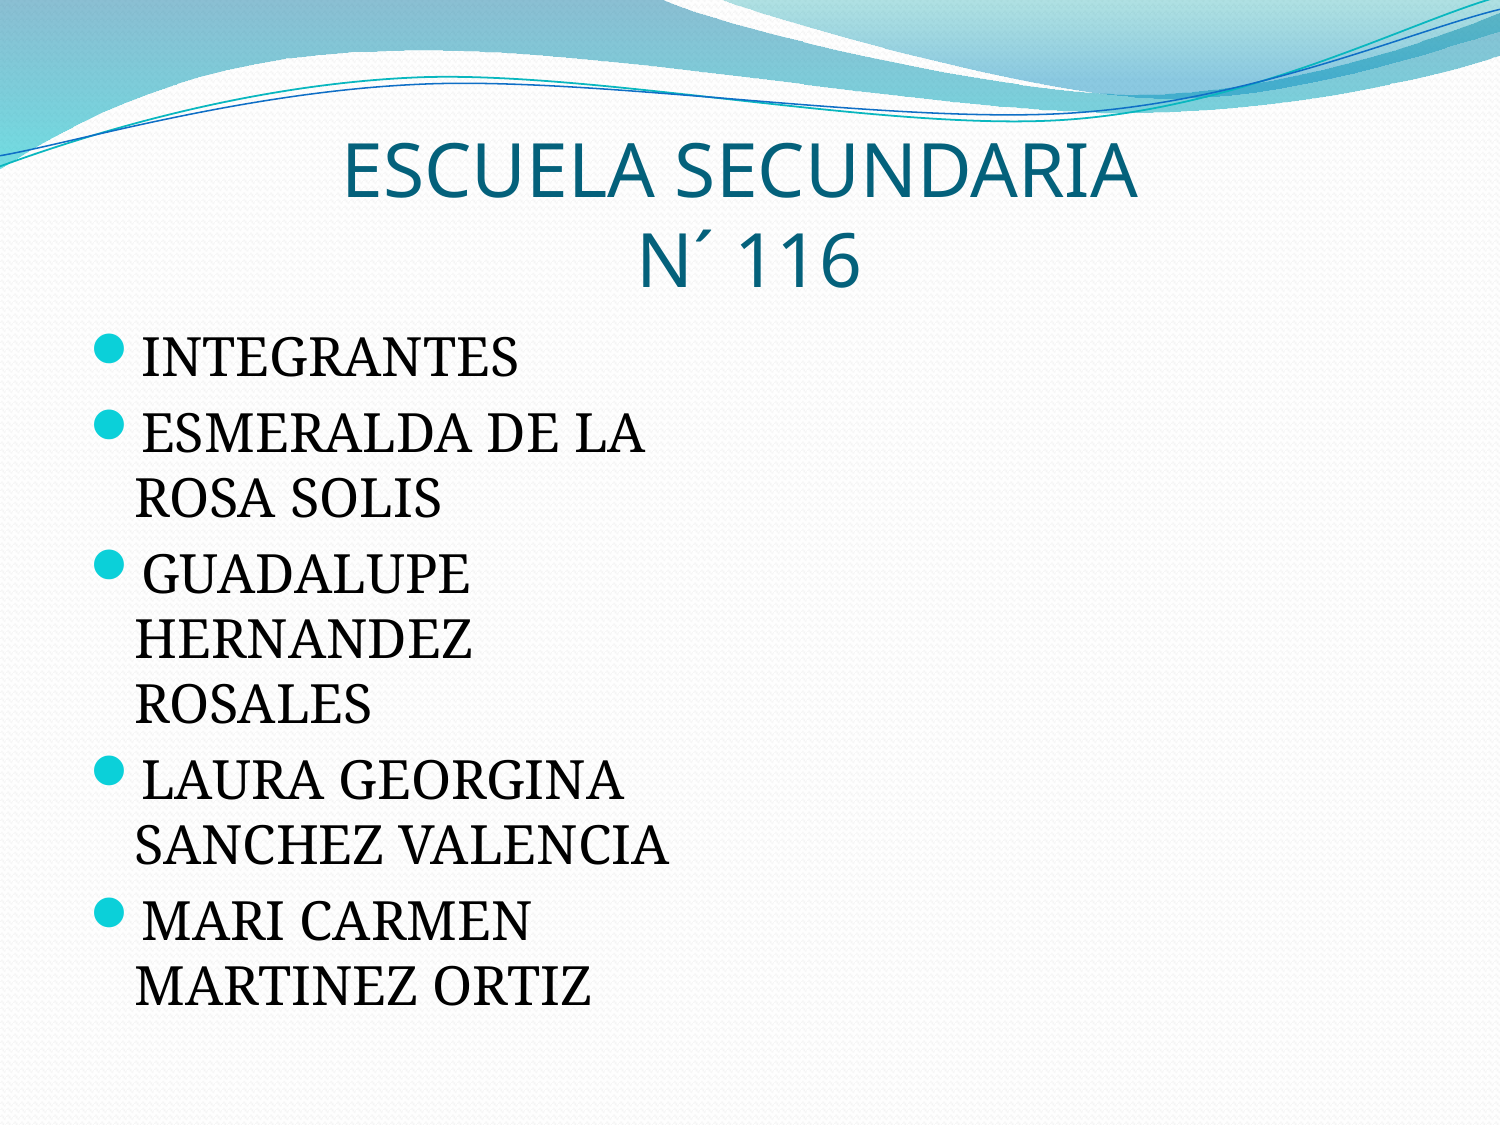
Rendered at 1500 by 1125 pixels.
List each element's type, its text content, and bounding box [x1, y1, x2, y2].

list INTEGRANTES ESMERALDA DE LA ROSA SOLIS GUADALUPE HERNANDEZ ROSALES LAURA GEORGINA SANCHEZ VALENCIA MARI CARMEN MARTINEZ ORTIZ [75, 314, 738, 1043]
title ESCUELA SECUNDARIA N´ 116 [75, 115, 1425, 303]
